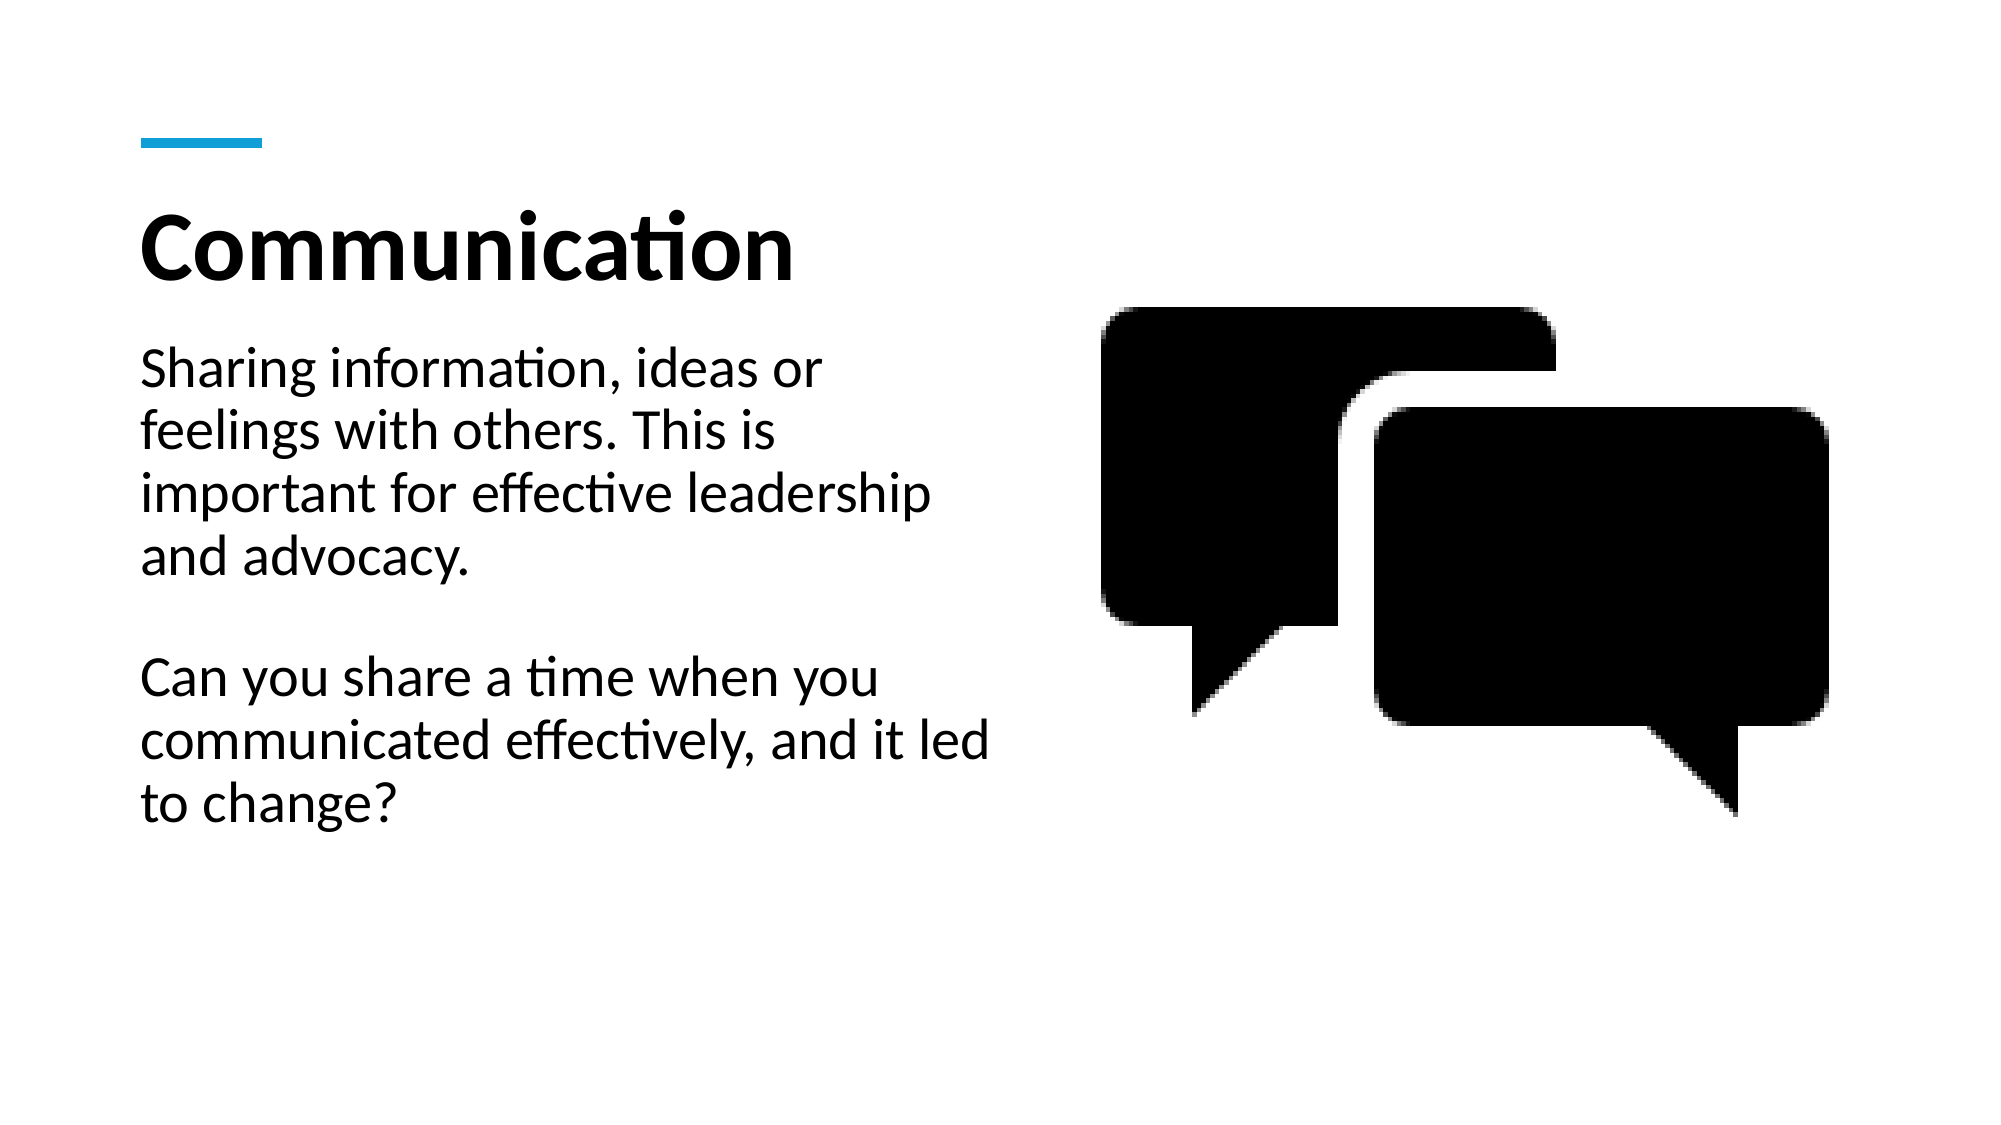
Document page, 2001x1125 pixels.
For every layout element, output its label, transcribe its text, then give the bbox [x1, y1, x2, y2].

picture [1028, 126, 1902, 1000]
list Sharing information, ideas or feelings with others. This is important for effective leadership and advocacy. Can you share a time when you communicated effectively, and it led to change? [124, 329, 1029, 1043]
title Communication [124, 186, 871, 329]
